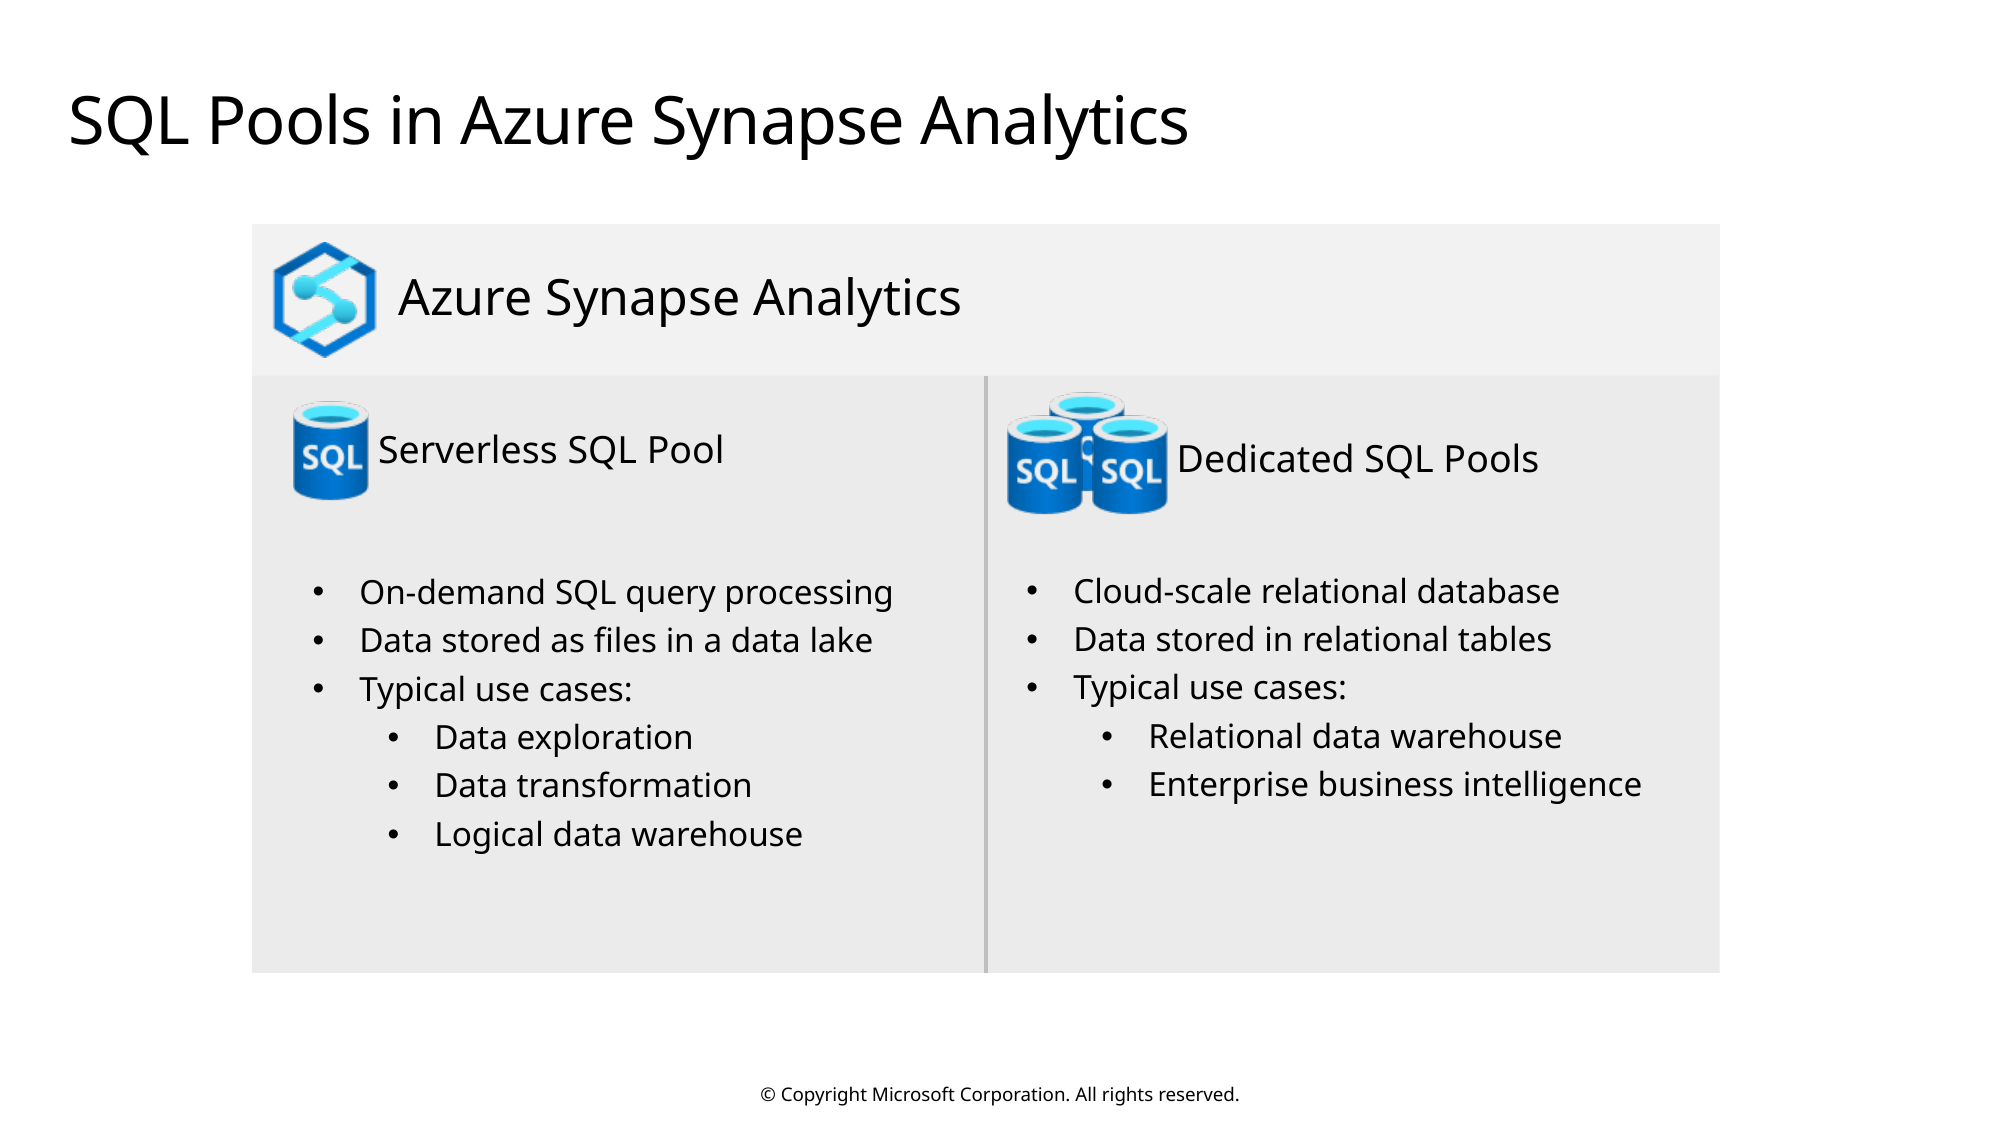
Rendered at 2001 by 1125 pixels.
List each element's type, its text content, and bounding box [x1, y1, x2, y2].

text_box [252, 376, 984, 973]
text_box [252, 224, 1720, 376]
text_box On-demand SQL query processing Data stored as files in a data lake Typical use cases: Data exploration Data transformation Logical data warehouse [282, 551, 925, 878]
text_box Serverless SQL Pool [383, 411, 756, 493]
text_box Dedicated SQL Pools [1182, 420, 1570, 502]
title SQL Pools in Azure Synapse Analytics [68, 72, 1930, 184]
picture [992, 390, 1182, 517]
text_box [988, 376, 1720, 973]
text_box Azure Synapse Analytics [383, 248, 993, 351]
picture [266, 242, 383, 359]
picture [279, 399, 383, 504]
text_box Cloud-scale relational database Data stored in relational tables Typical use cases: Relational data warehouse Enterprise business intelligence [996, 550, 1674, 828]
